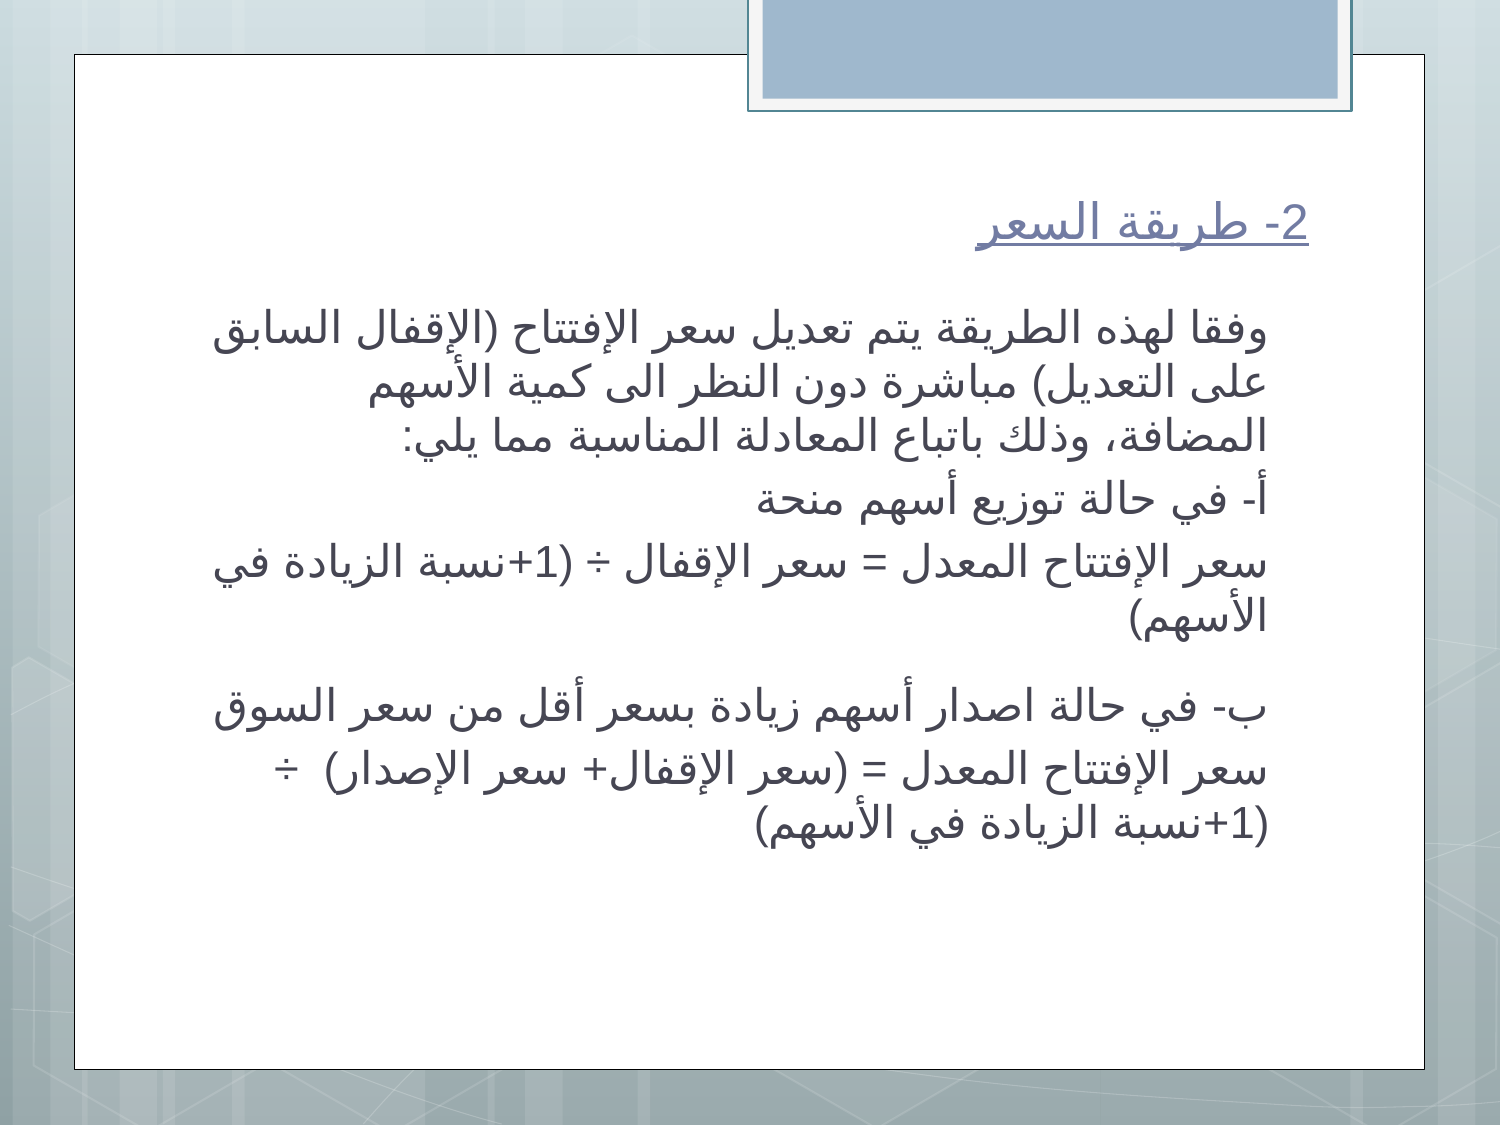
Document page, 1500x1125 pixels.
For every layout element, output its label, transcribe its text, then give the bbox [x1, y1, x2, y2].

list وفقا لهذه الطريقة يتم تعديل سعر الإفتتاح (الإقفال السابق على التعديل) مباشرة دون النظر الى كمية الأسهم المضافة، وذلك باتباع المعادلة المناسبة مما يلي: أ- في حالة توزيع أسهم منحة سعر الإفتتاح المعدل = سعر الإقفال ÷ (1+نسبة الزيادة في الأسهم) ب- في حالة اصدار أسهم زيادة بسعر أقل من سعر السوق سعر الإفتتاح المعدل = (سعر الإقفال+ سعر الإصدار) ÷ (1+نسبة الزيادة في الأسهم) [183, 290, 1295, 867]
title 2- طريقة السعر [171, 168, 1324, 258]
